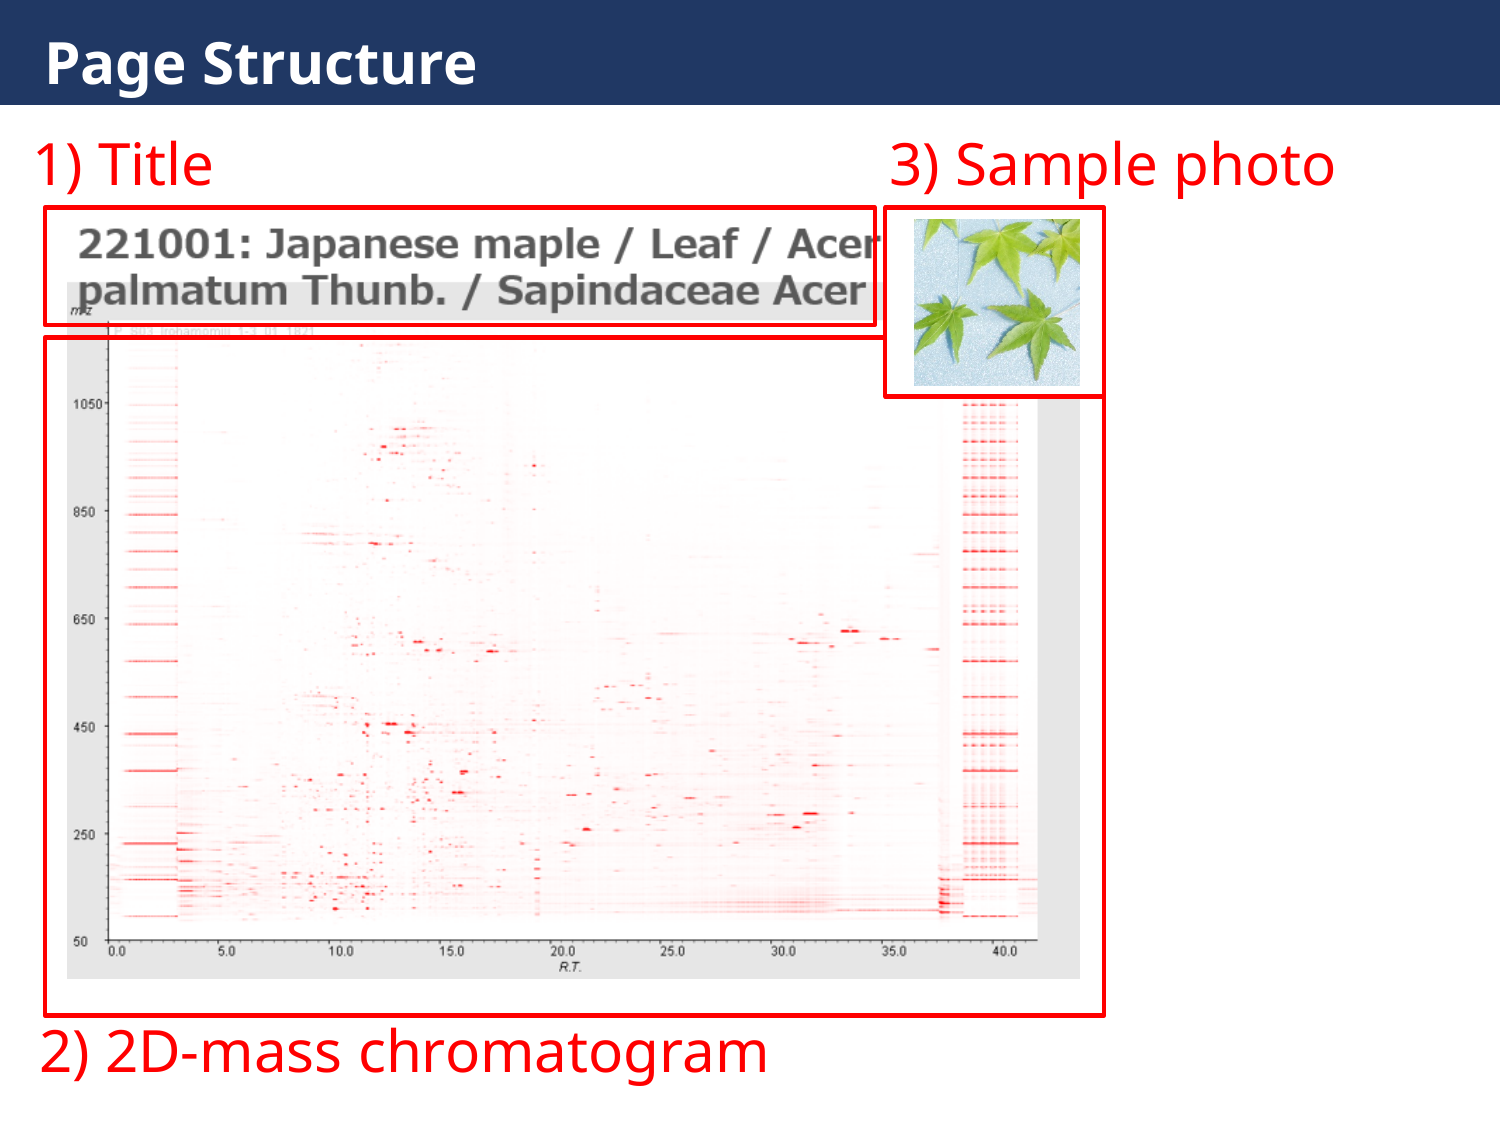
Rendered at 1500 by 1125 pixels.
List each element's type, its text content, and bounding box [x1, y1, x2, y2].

text_box 3) Sample photo [874, 119, 1471, 182]
text_box [883, 205, 1106, 399]
text_box 1) Title [17, 119, 404, 182]
text_box Page Structure [29, 19, 1412, 104]
text_box 2) 2D-mass chromatogram [24, 1006, 1080, 1069]
text_box [43, 335, 1106, 1018]
text_box [43, 205, 877, 327]
picture [67, 219, 1080, 980]
text_box [0, 0, 1500, 107]
